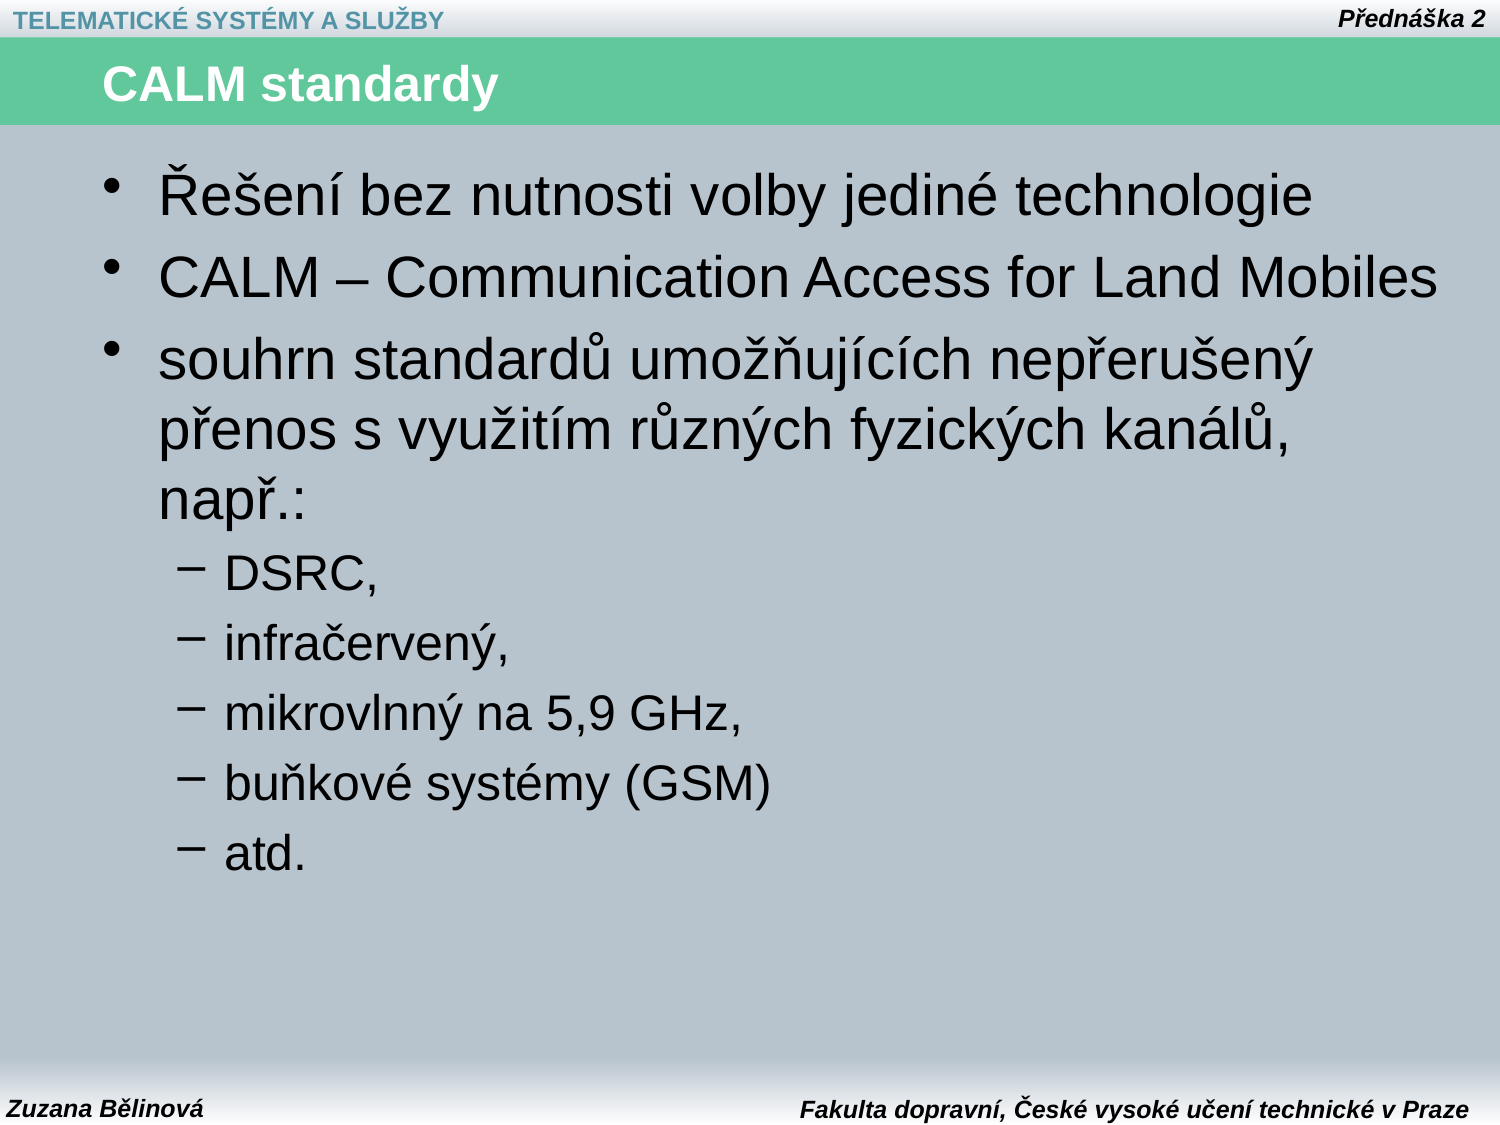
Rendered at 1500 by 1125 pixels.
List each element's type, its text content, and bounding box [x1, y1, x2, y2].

list Řešení bez nutnosti volby jediné technologie CALM – Communication Access for Land Mobiles souhrn standardů umožňujících nepřerušený přenos s využitím různých fyzických kanálů, např.: DSRC, infračervený, mikrovlnný na 5,9 GHz, buňkové systémy (GSM) atd. [87, 149, 1460, 1059]
title CALM standardy [87, 37, 1500, 126]
